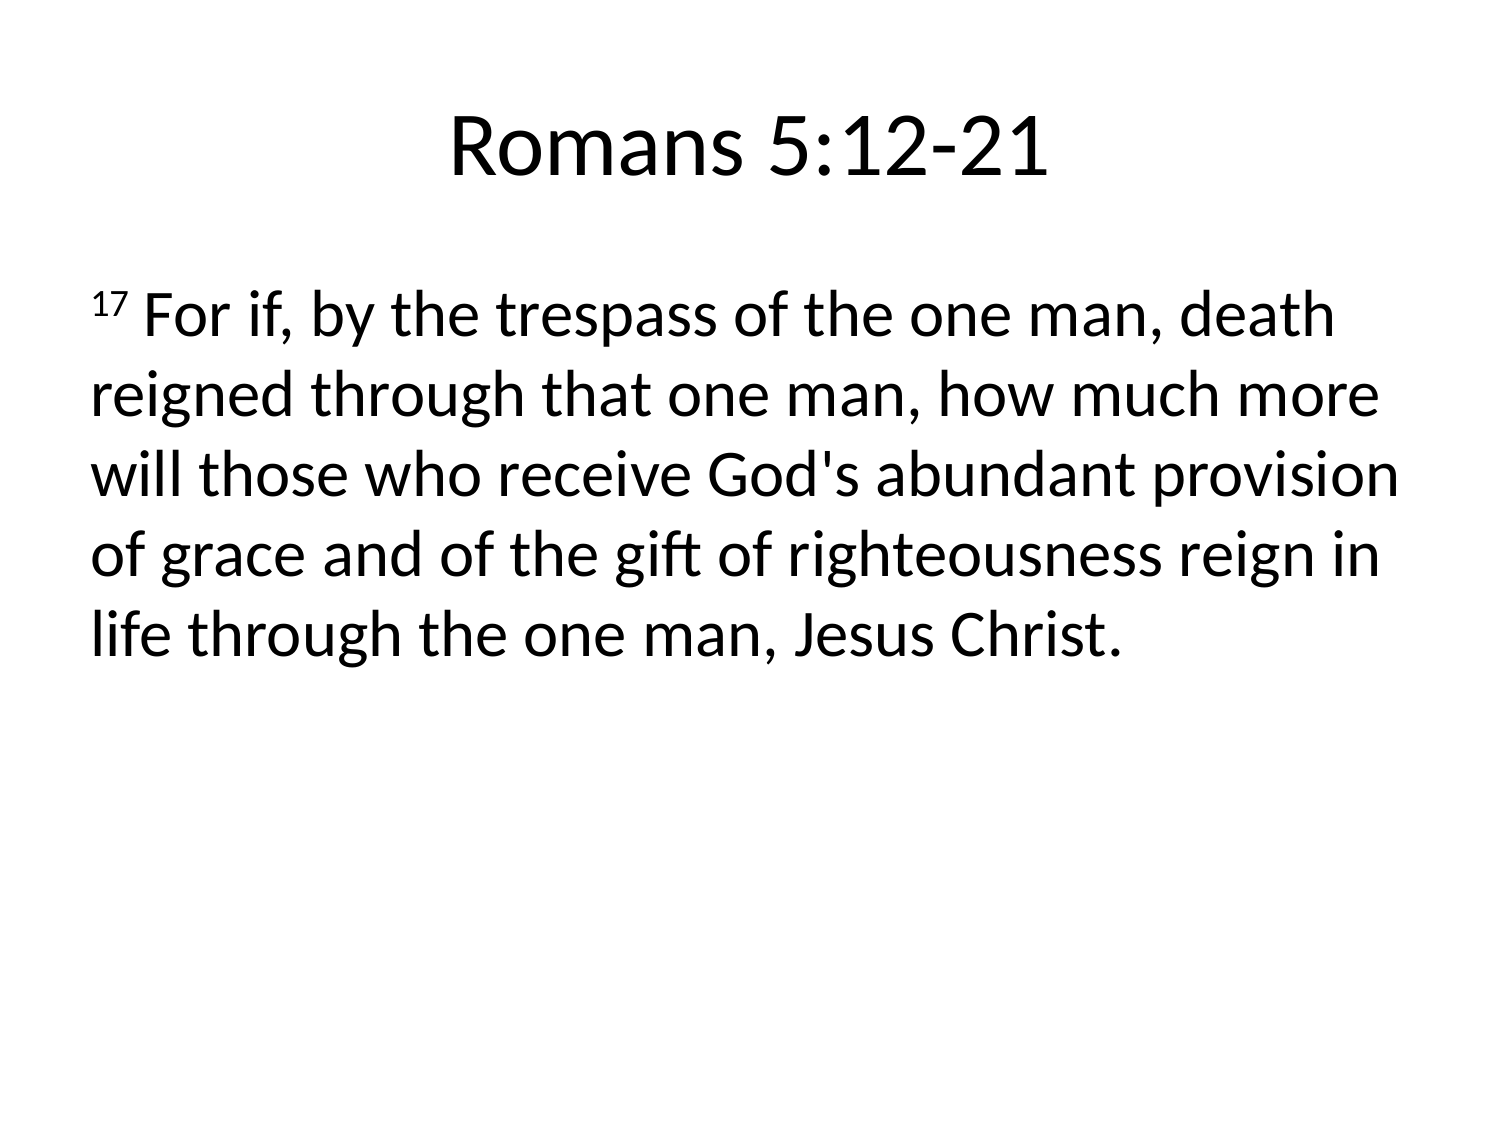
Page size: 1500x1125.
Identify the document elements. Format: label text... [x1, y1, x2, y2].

title Romans 5:12-21 [75, 45, 1425, 233]
list 17 For if, by the trespass of the one man, death reigned through that one man, how much more will those who receive God's abundant provision of grace and of the gift of righteousness reign in life through the one man, Jesus Christ. [75, 262, 1425, 1005]
